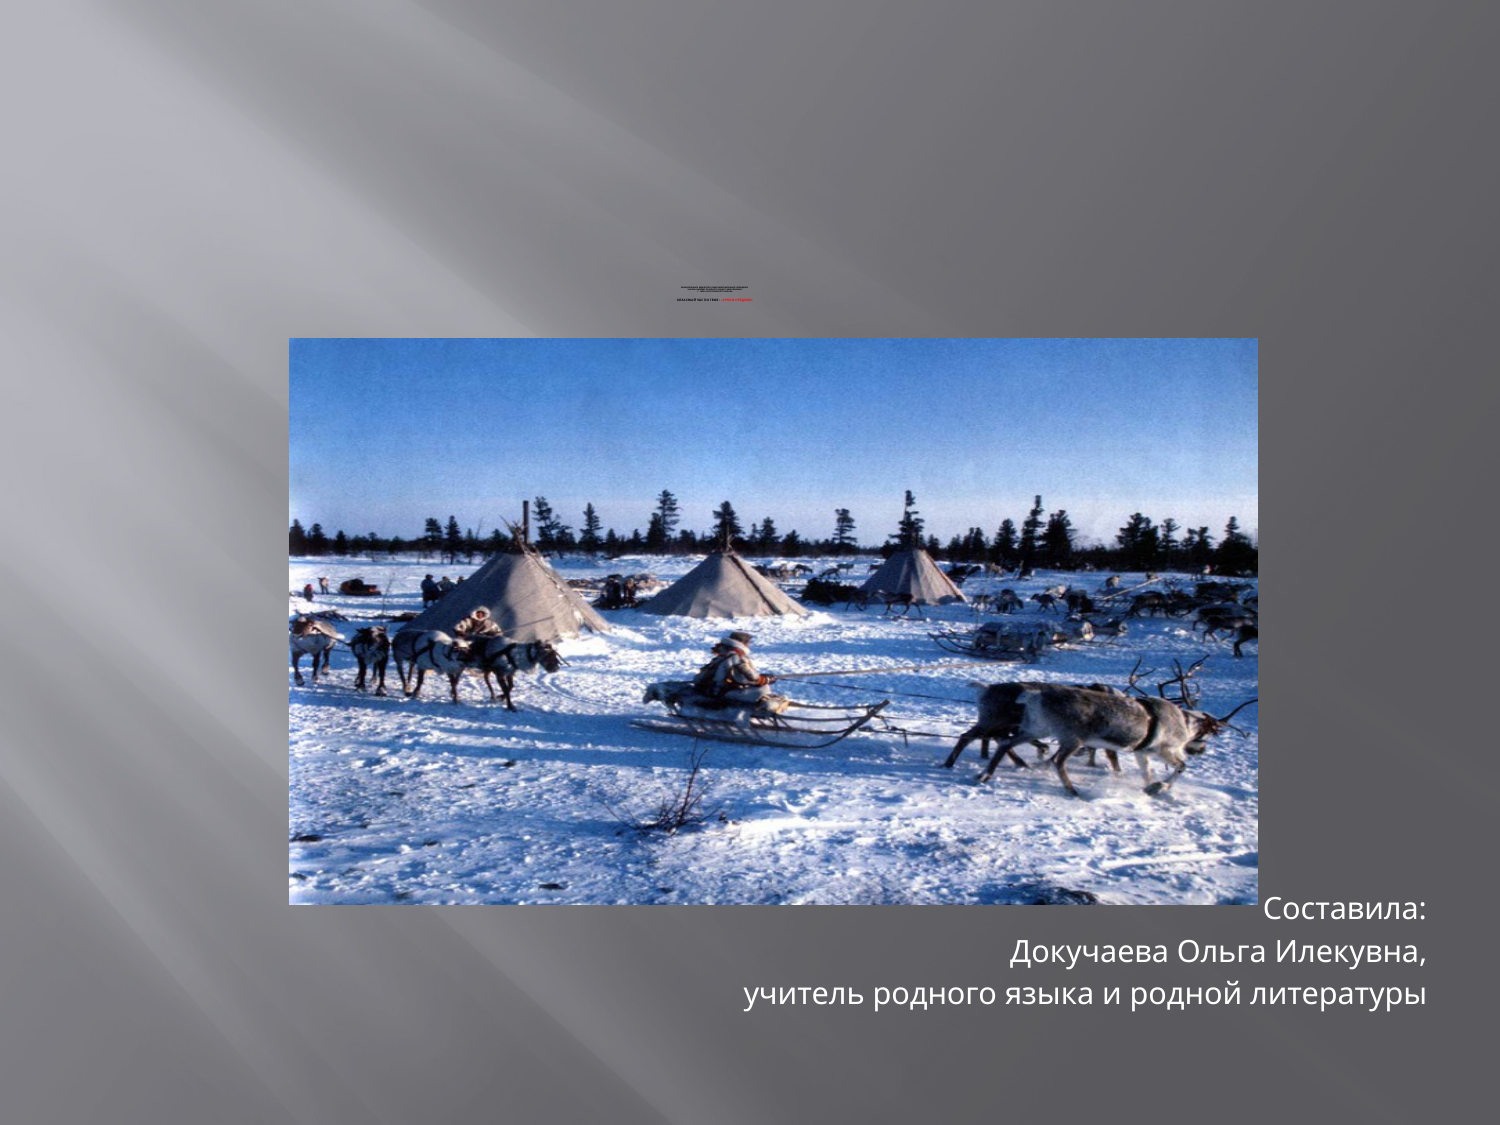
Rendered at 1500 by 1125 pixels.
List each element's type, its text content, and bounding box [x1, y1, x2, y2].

title Муниципальное бюджетное общеобразовательное учреждение «школа-интернат основного общего образования» г. Тарко-Сале Пуровского района Классный час по теме : «Уроки ПРЕДКОВ» [41, 149, 1388, 303]
subtitle Составила: Докучаева Ольга Илекувна, учитель родного языка и родной литературы [679, 881, 1442, 1046]
picture [288, 337, 1259, 906]
